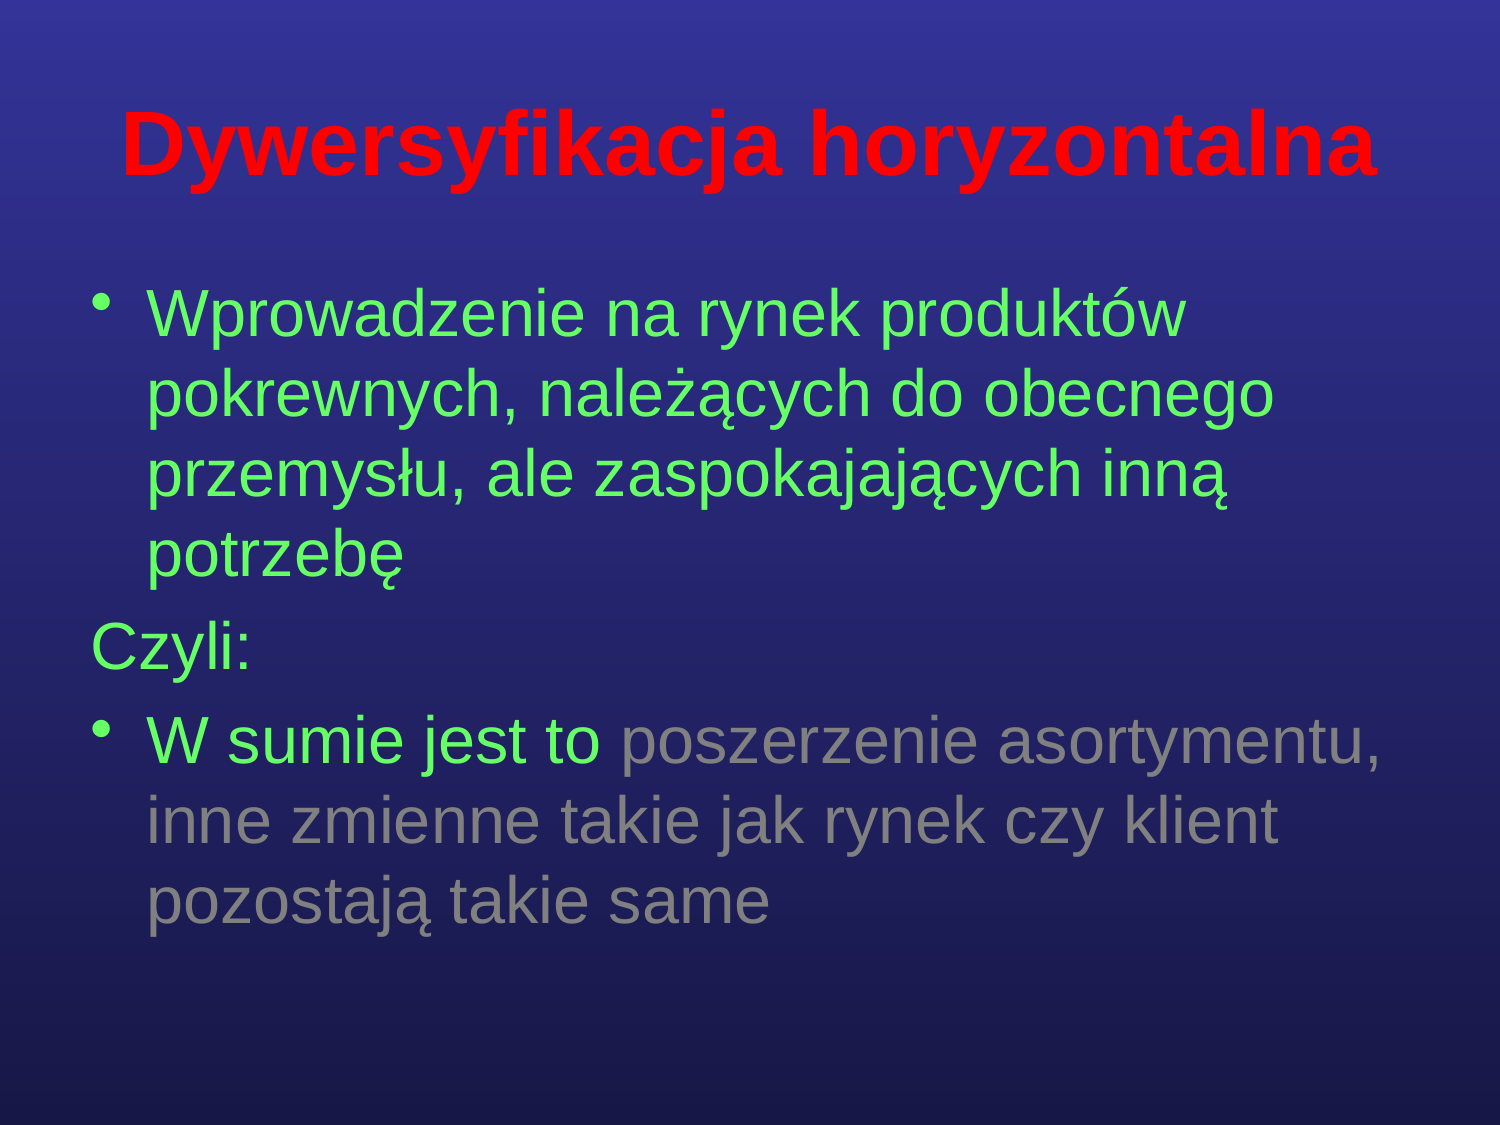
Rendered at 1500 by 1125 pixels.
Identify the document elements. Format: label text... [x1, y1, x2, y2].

title Dywersyfikacja horyzontalna [74, 44, 1426, 233]
list Wprowadzenie na rynek produktów pokrewnych, należących do obecnego przemysłu, ale zaspokajających inną potrzebę Czyli: W sumie jest to poszerzenie asortymentu, inne zmienne takie jak rynek czy klient pozostają takie same [74, 262, 1426, 1006]
